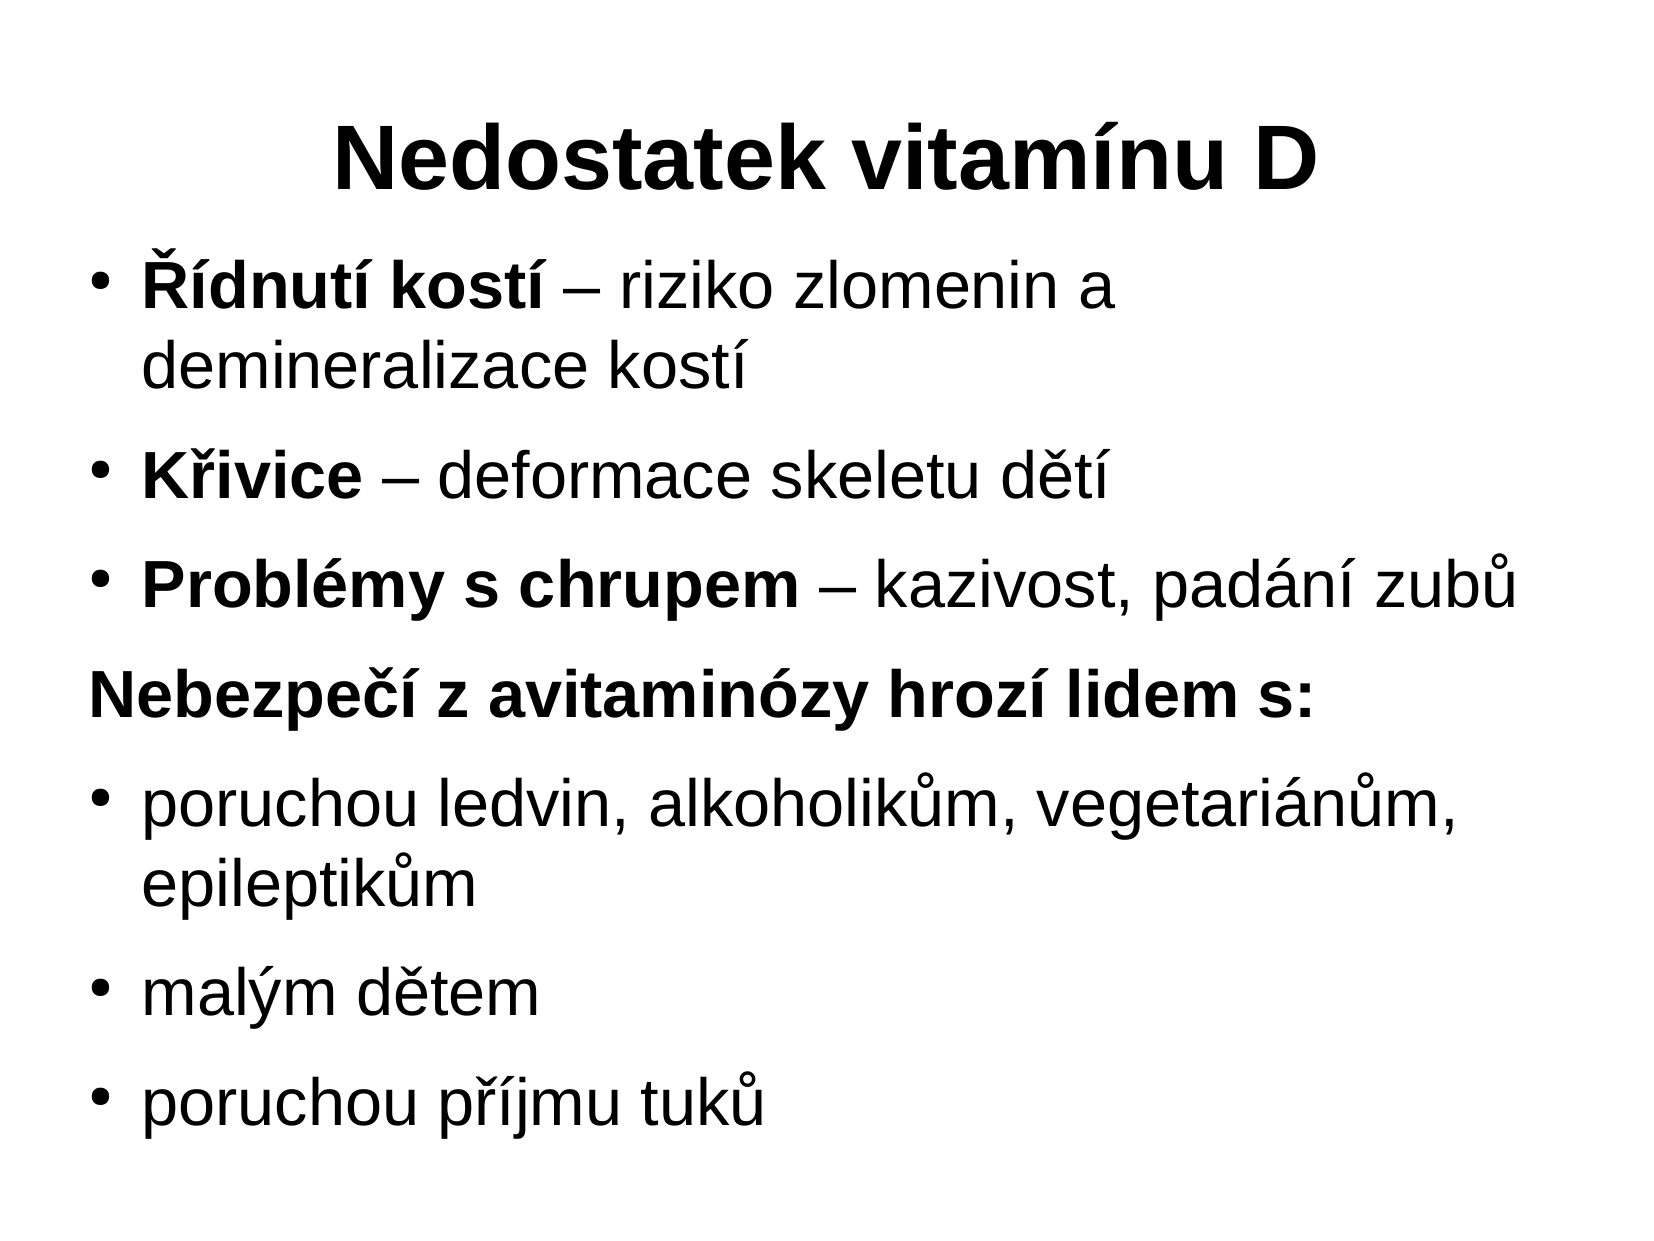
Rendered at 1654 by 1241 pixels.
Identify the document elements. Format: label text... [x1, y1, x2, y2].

list Řídnutí kostí – riziko zlomenin a demineralizace kostí Křivice – deformace skeletu dětí Problémy s chrupem – kazivost, padání zubů Nebezpečí z avitaminózy hrozí lidem s: poruchou ledvin, alkoholikům, vegetariánům, epileptikům malým dětem poruchou příjmu tuků [70, 242, 1559, 1188]
title Nedostatek vitamínu D [82, 49, 1571, 257]
